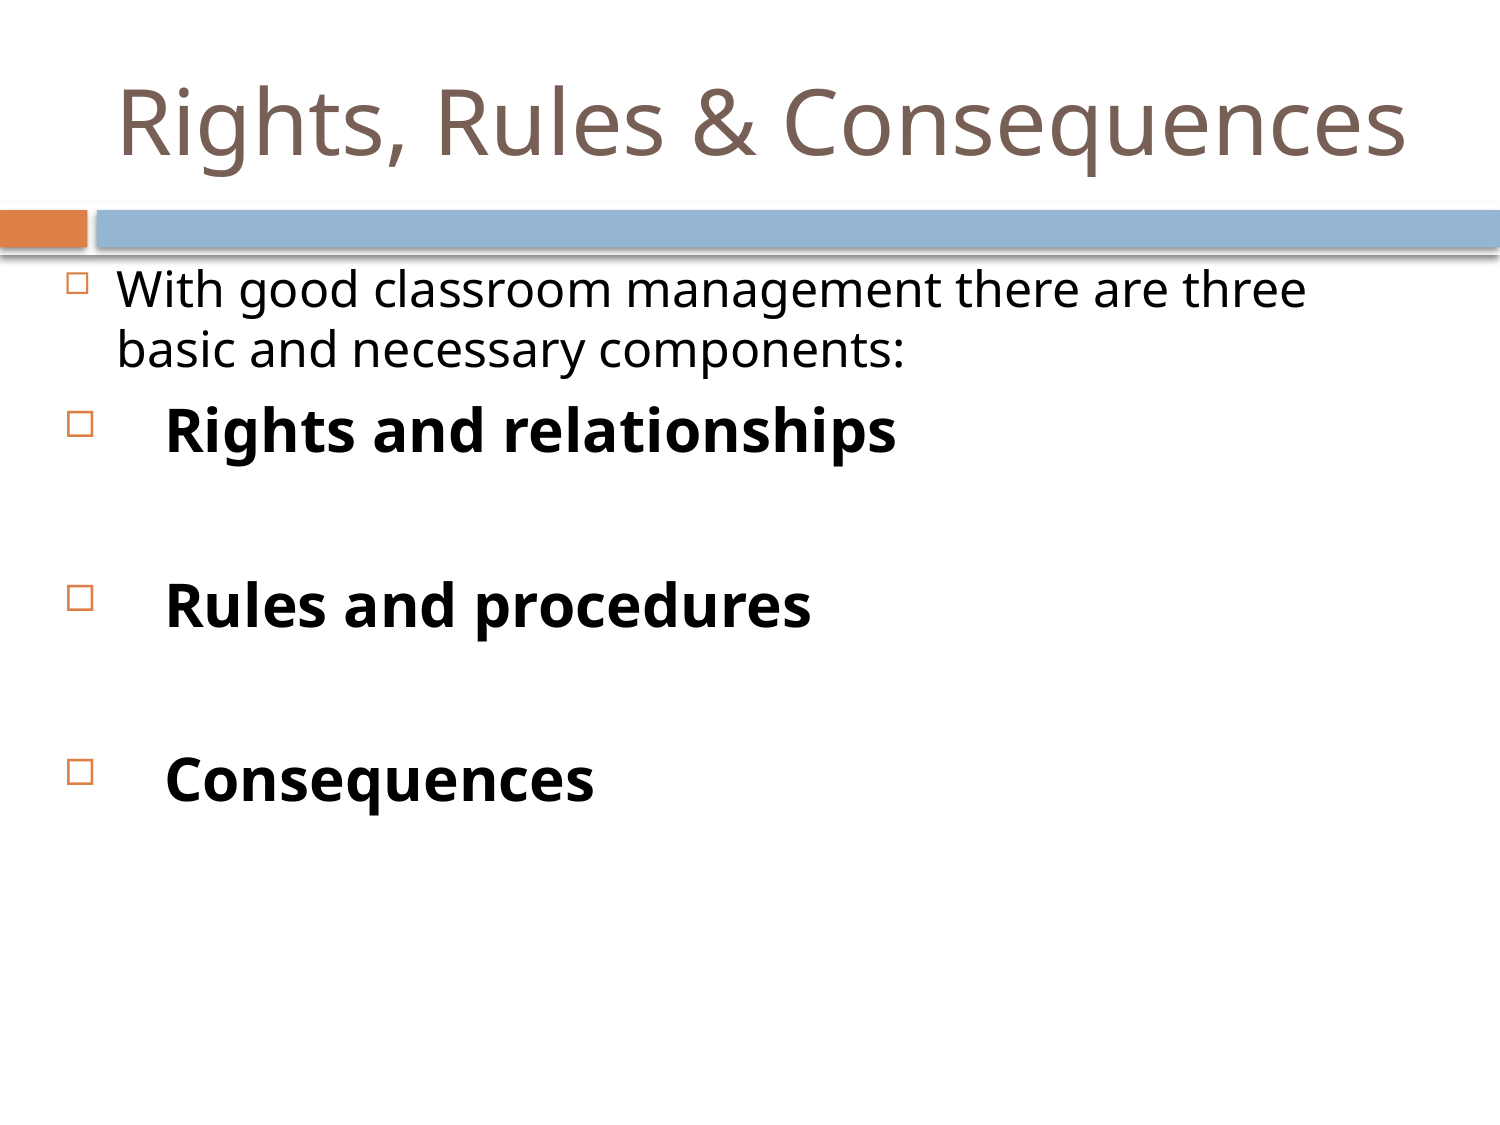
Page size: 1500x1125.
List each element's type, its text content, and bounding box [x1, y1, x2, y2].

list With good classroom management there are three basic and necessary components: Rights and relationships Rules and procedures Consequences [49, 250, 1445, 1001]
title Rights, Rules & Consequences [100, 37, 1438, 200]
